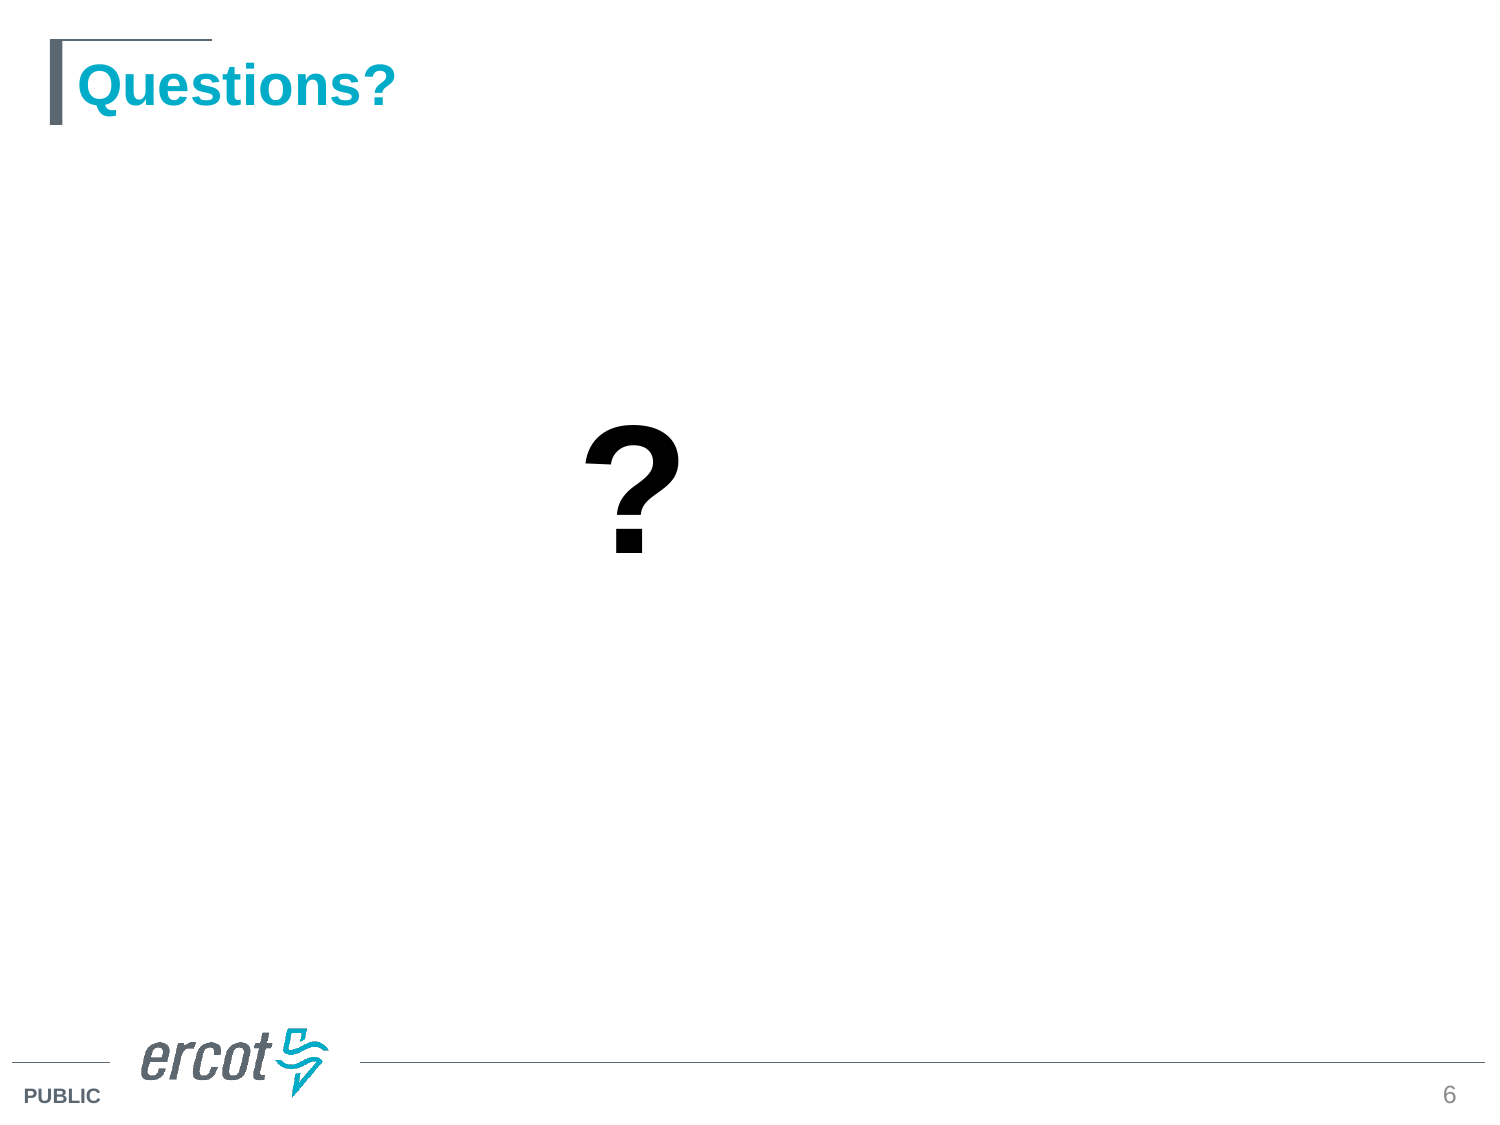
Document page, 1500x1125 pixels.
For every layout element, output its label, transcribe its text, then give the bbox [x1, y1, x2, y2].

title Questions? [62, 39, 650, 125]
slide_number 6 [1412, 1076, 1488, 1112]
picture [137, 1024, 332, 1100]
list ? [562, 362, 1188, 813]
